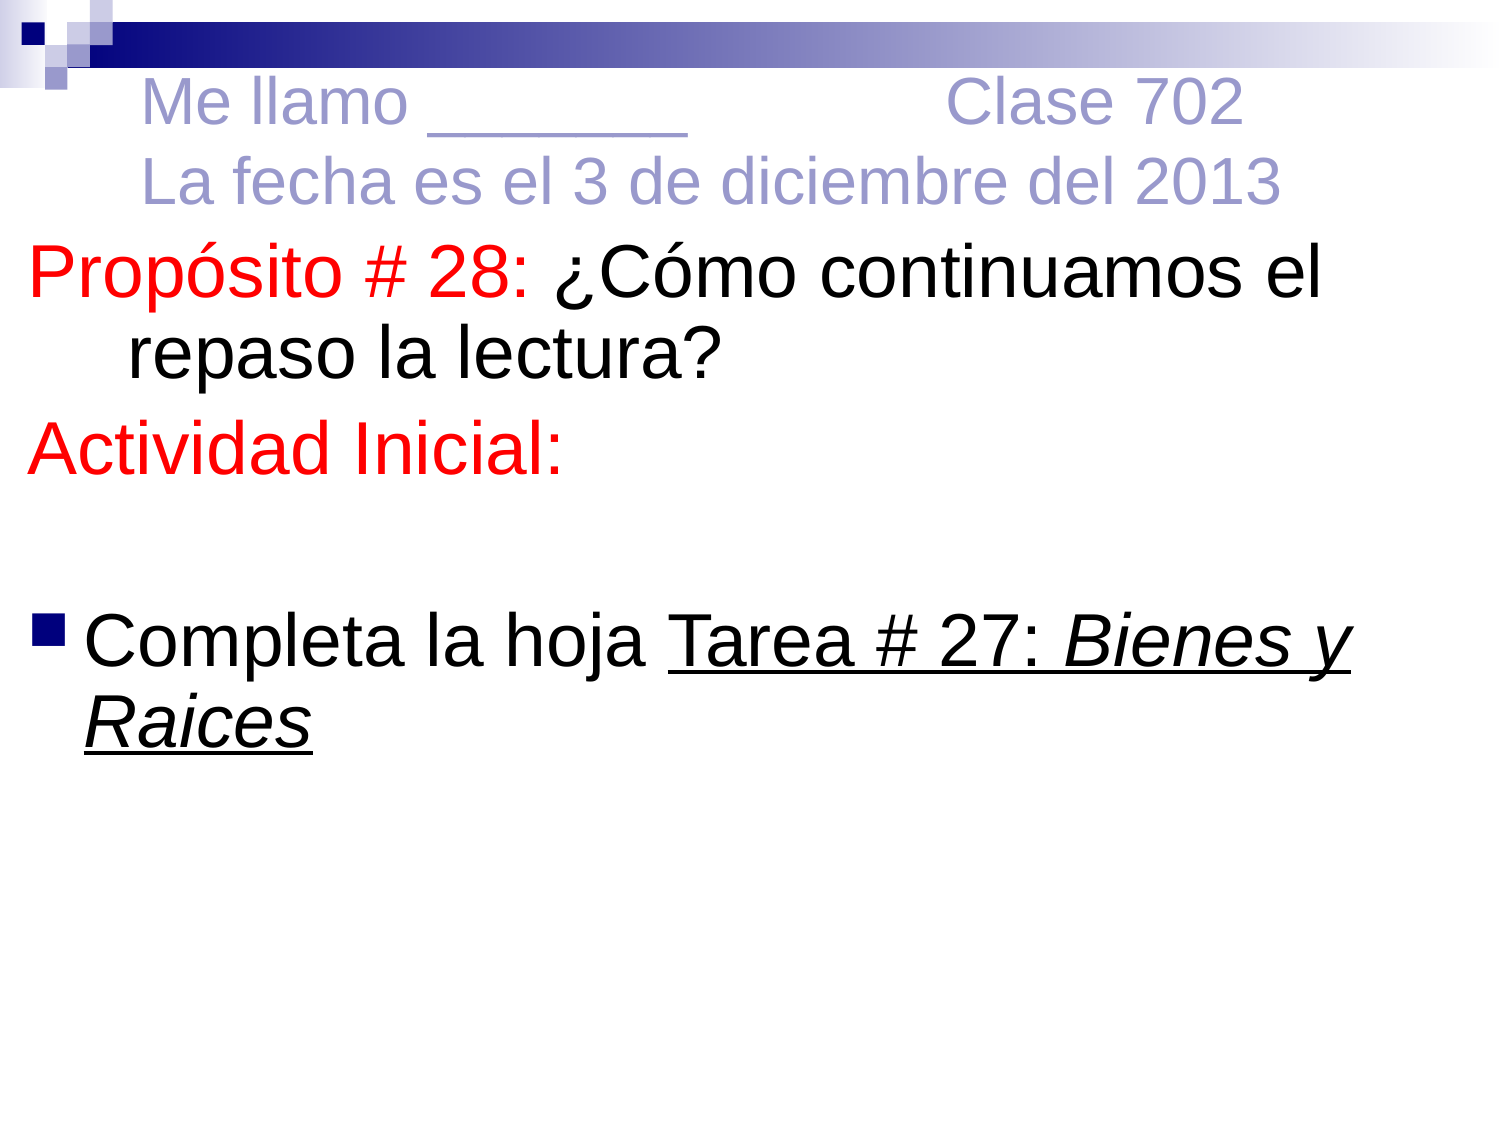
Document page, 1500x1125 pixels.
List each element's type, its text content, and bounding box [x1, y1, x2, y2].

title Me llamo _______ Clase 702 La fecha es el 3 de diciembre del 2013 [125, 24, 1488, 224]
list Propósito # 28: ¿Cómo continuamos el repaso la lectura? Actividad Inicial: Completa la hoja Tarea # 27: Bienes y Raices [12, 224, 1500, 1125]
